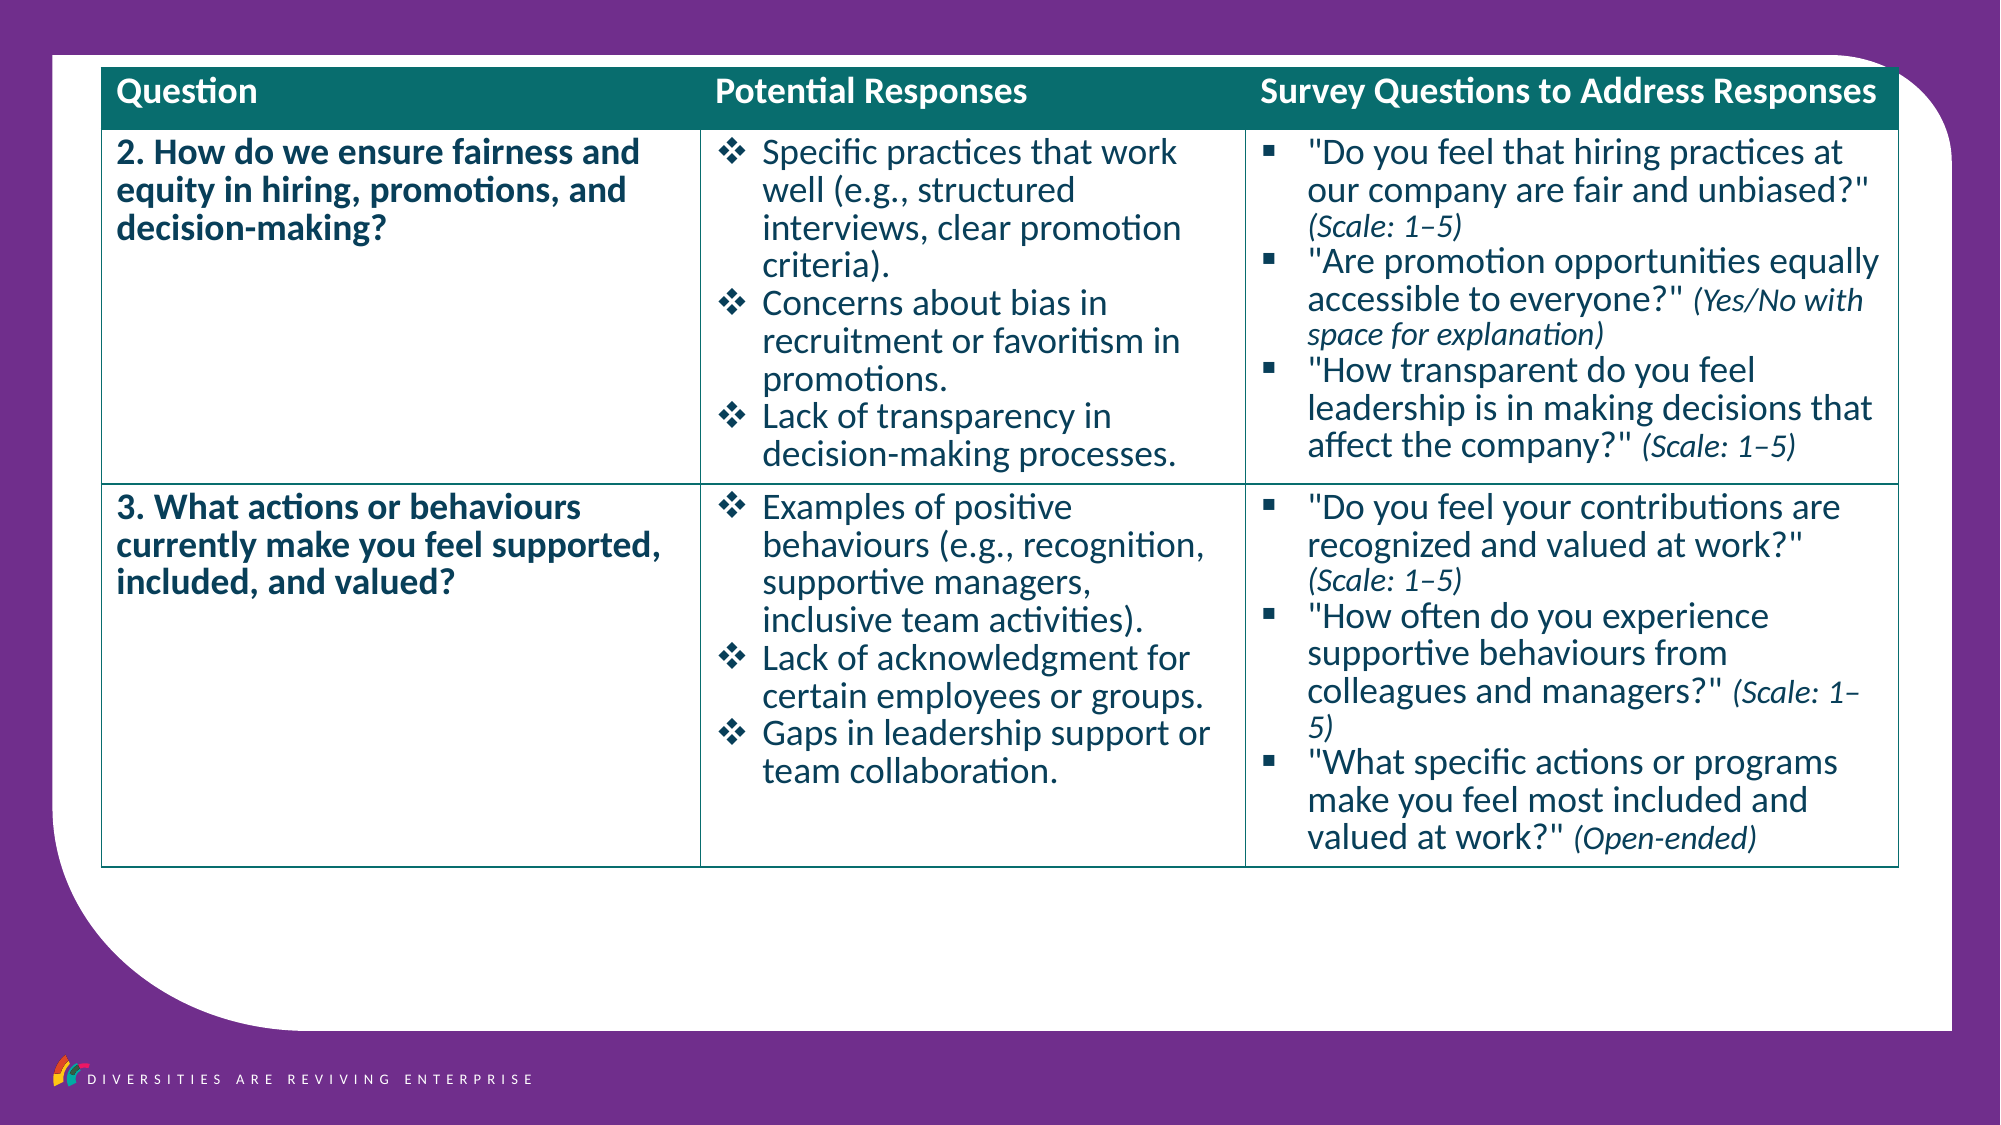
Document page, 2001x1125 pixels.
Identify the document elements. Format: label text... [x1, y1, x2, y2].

table_header Potential Responses [701, 69, 1245, 128]
table_header Question [102, 69, 700, 128]
table_cell 2. How do we ensure fairness and equity in hiring, promotions, and decision-making? [102, 130, 700, 483]
table_cell 3. What actions or behaviours currently make you feel supported, included, and valued? [102, 485, 700, 866]
table_header Survey Questions to Address Responses [1246, 69, 1898, 128]
table_cell Specific practices that work well (e.g., structured interviews, clear promotion criteria). Concerns about bias in recruitment or favoritism in promotions. Lack of transparency in decision-making processes. [701, 130, 1245, 483]
table_cell Examples of positive behaviours (e.g., recognition, supportive managers, inclusive team activities). Lack of acknowledgment for certain employees or groups. Gaps in leadership support or team collaboration. [701, 485, 1245, 866]
table_cell "Do you feel that hiring practices at our company are fair and unbiased?" (Scale: 1–5) "Are promotion opportunities equally accessible to everyone?" (Yes/No with space for explanation) "How transparent do you feel leadership is in making decisions that affect the company?" (Scale: 1–5) [1246, 130, 1898, 483]
table_cell "Do you feel your contributions are recognized and valued at work?" (Scale: 1–5) "How often do you experience supportive behaviours from colleagues and managers?" (Scale: 1–5) "What specific actions or programs make you feel most included and valued at work?" (Open-ended) [1246, 485, 1898, 866]
